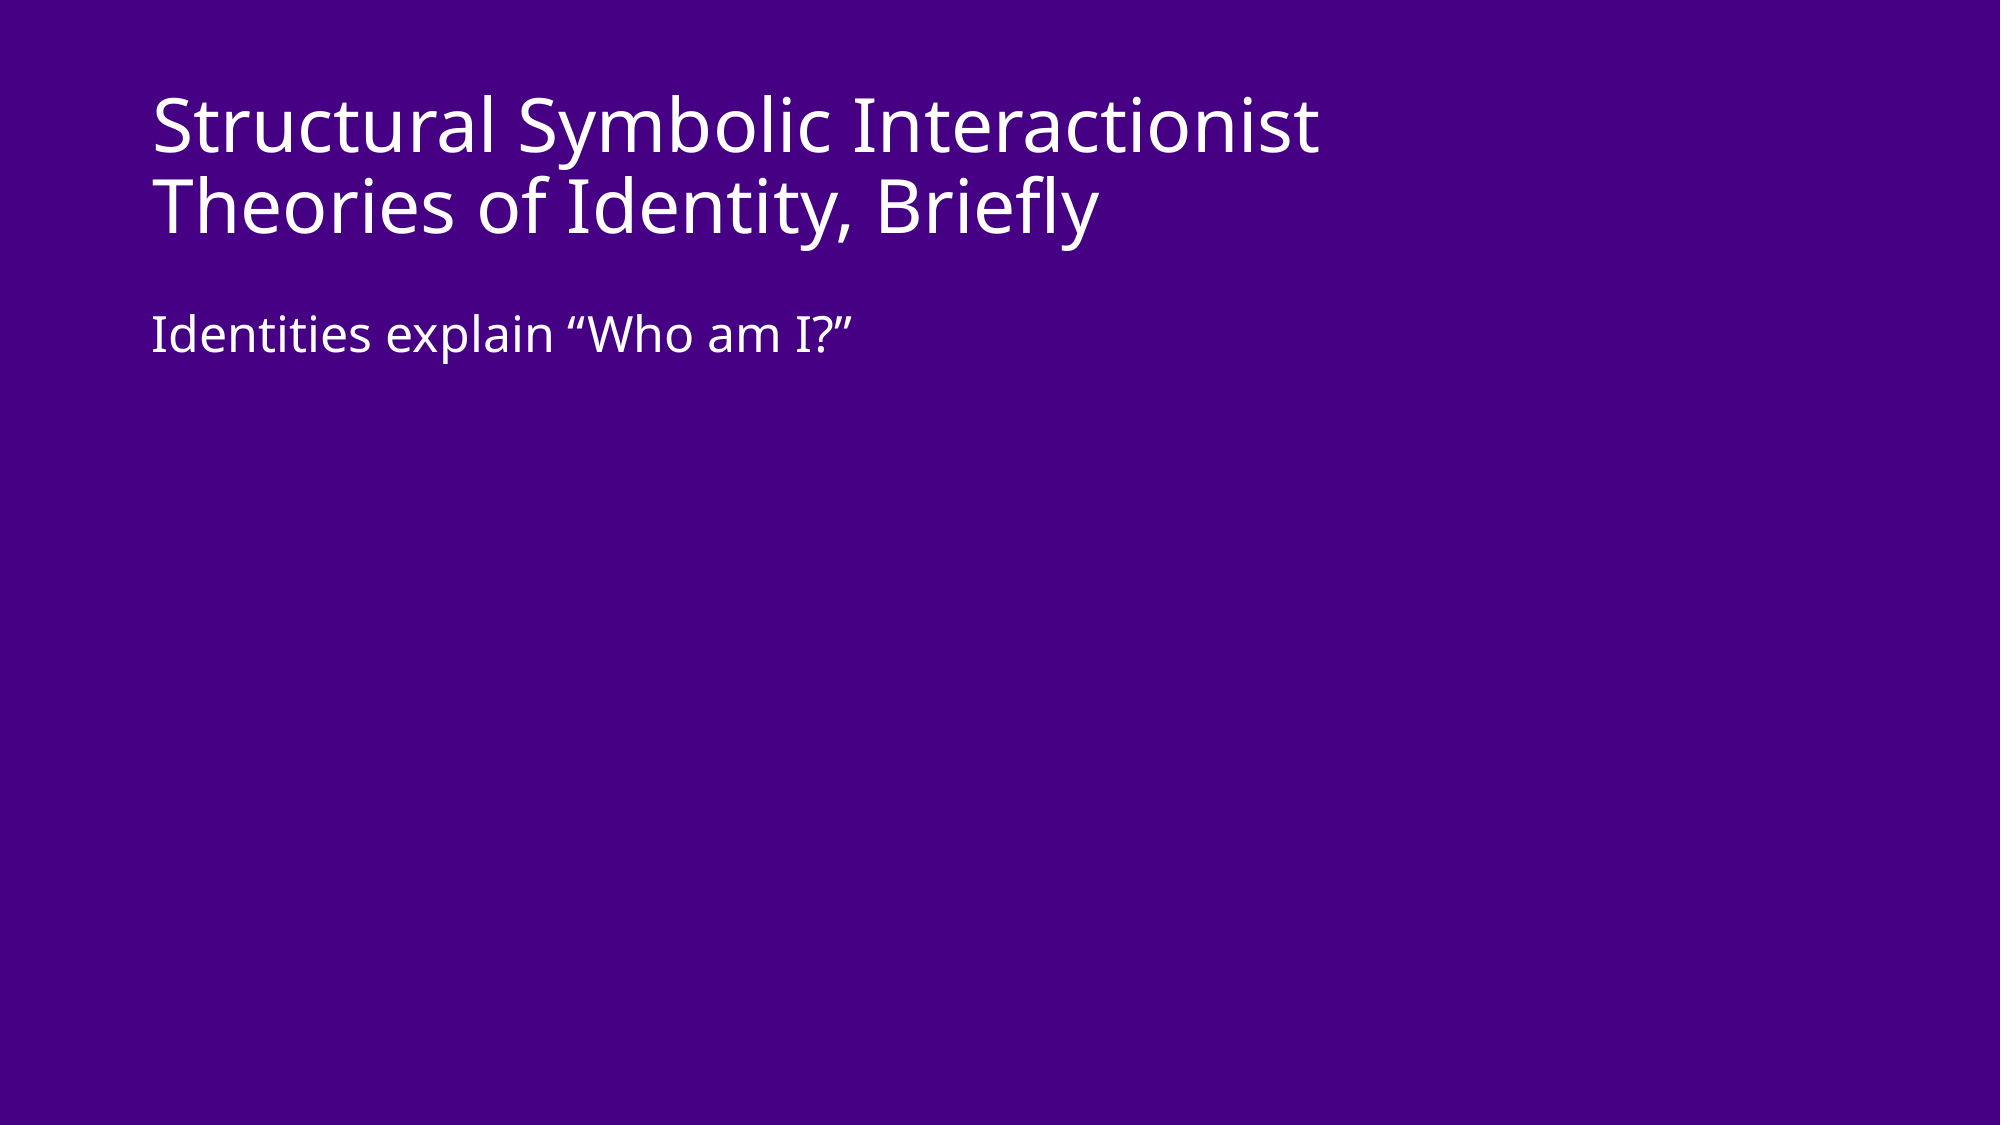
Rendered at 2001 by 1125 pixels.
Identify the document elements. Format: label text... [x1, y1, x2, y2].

list Identities explain “Who am I?” [136, 301, 1863, 1001]
title Structural Symbolic Interactionist Theories of Identity, Briefly [137, 59, 1863, 278]
